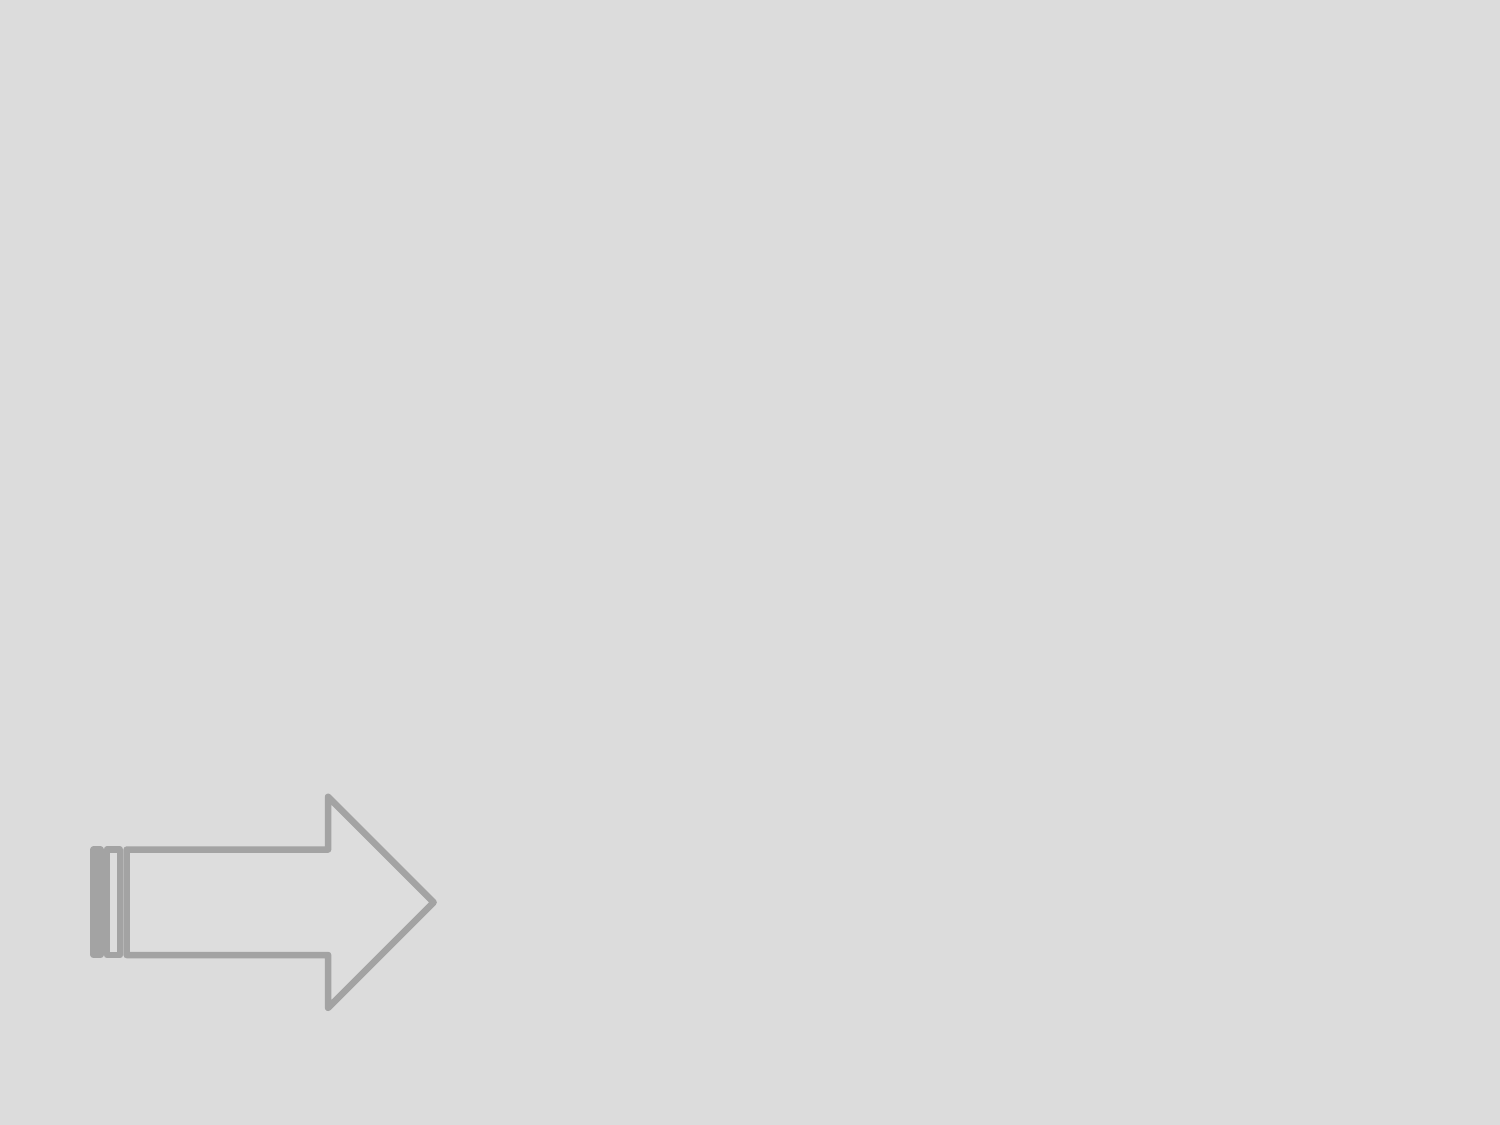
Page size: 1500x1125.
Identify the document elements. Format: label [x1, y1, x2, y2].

text_box [90, 793, 437, 1012]
